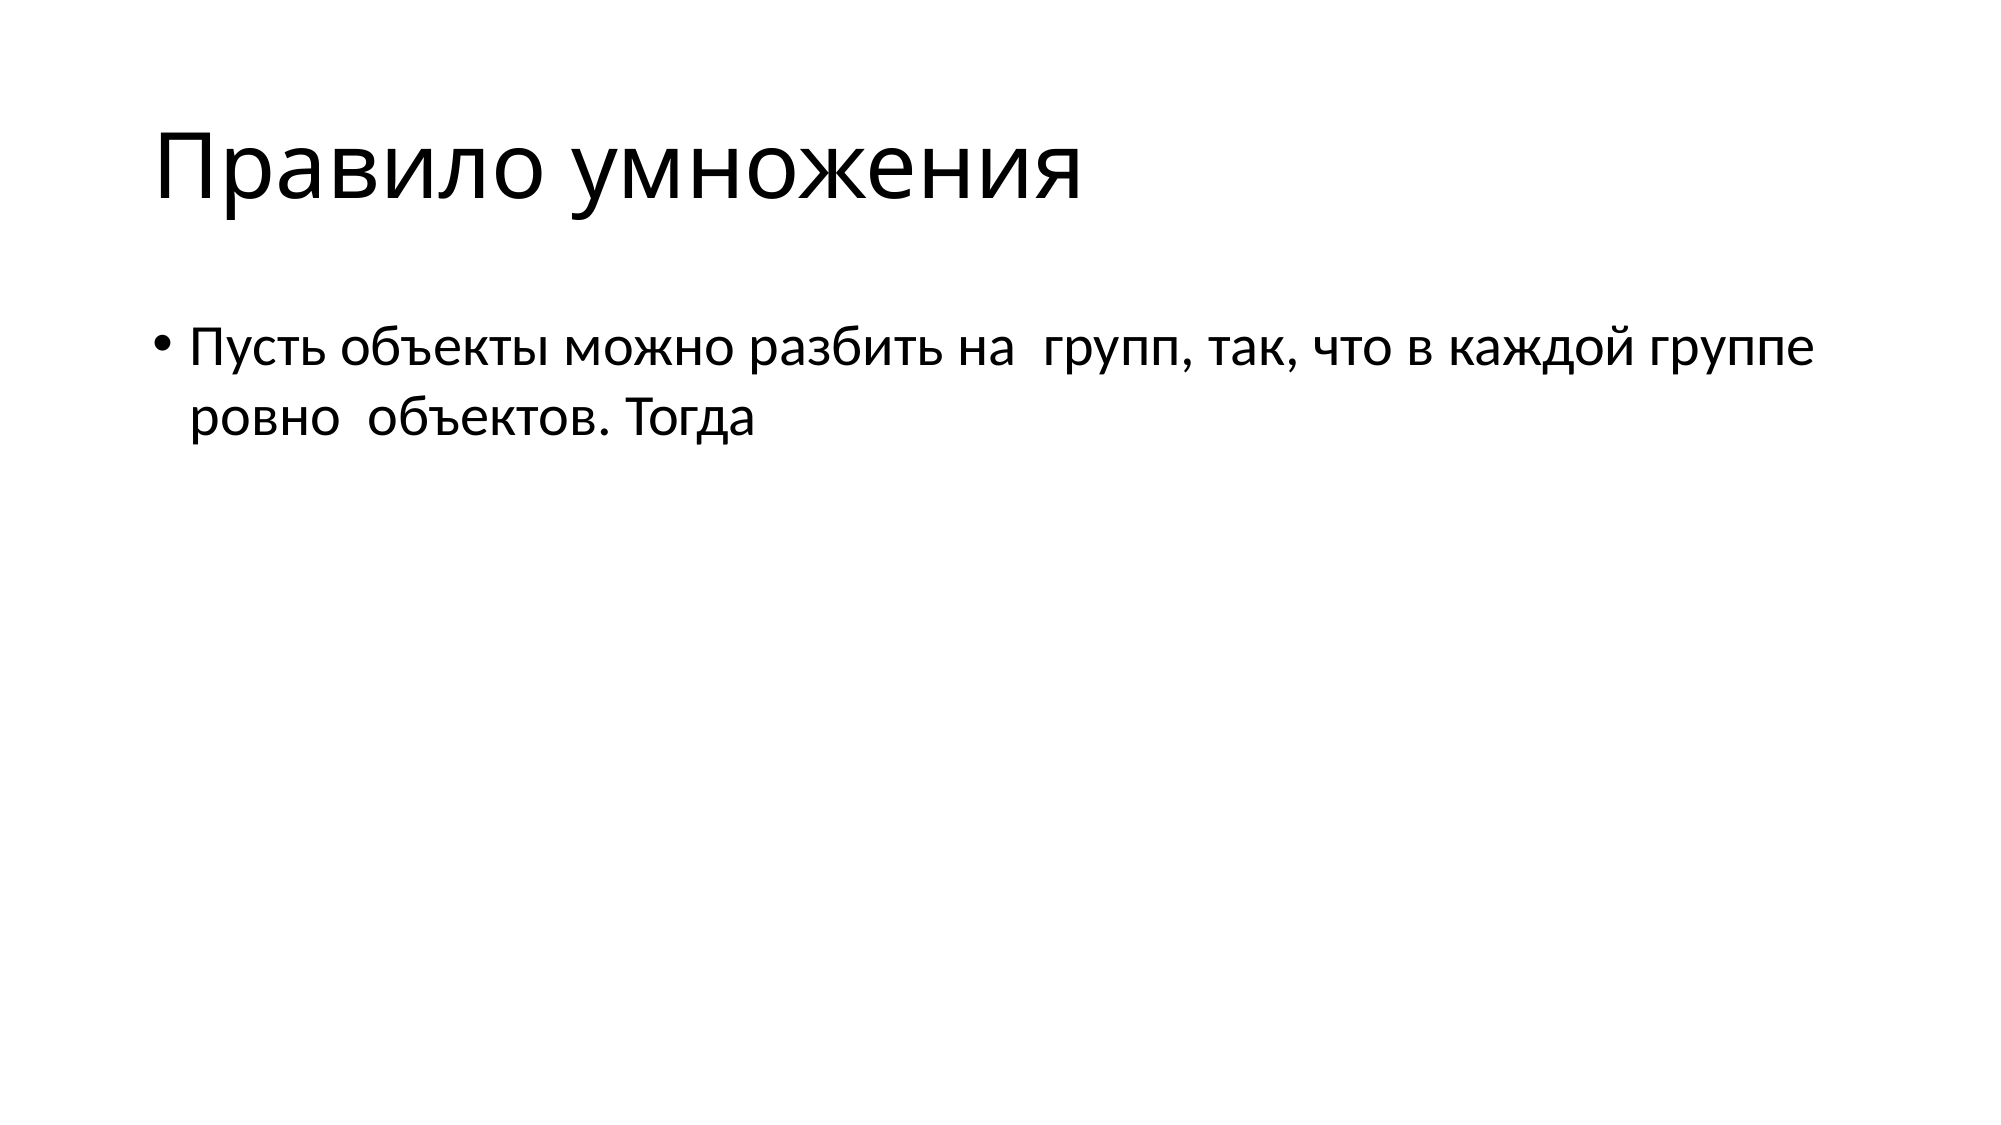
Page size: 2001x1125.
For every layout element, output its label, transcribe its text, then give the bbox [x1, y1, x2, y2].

title Правило умножения [137, 59, 1863, 278]
